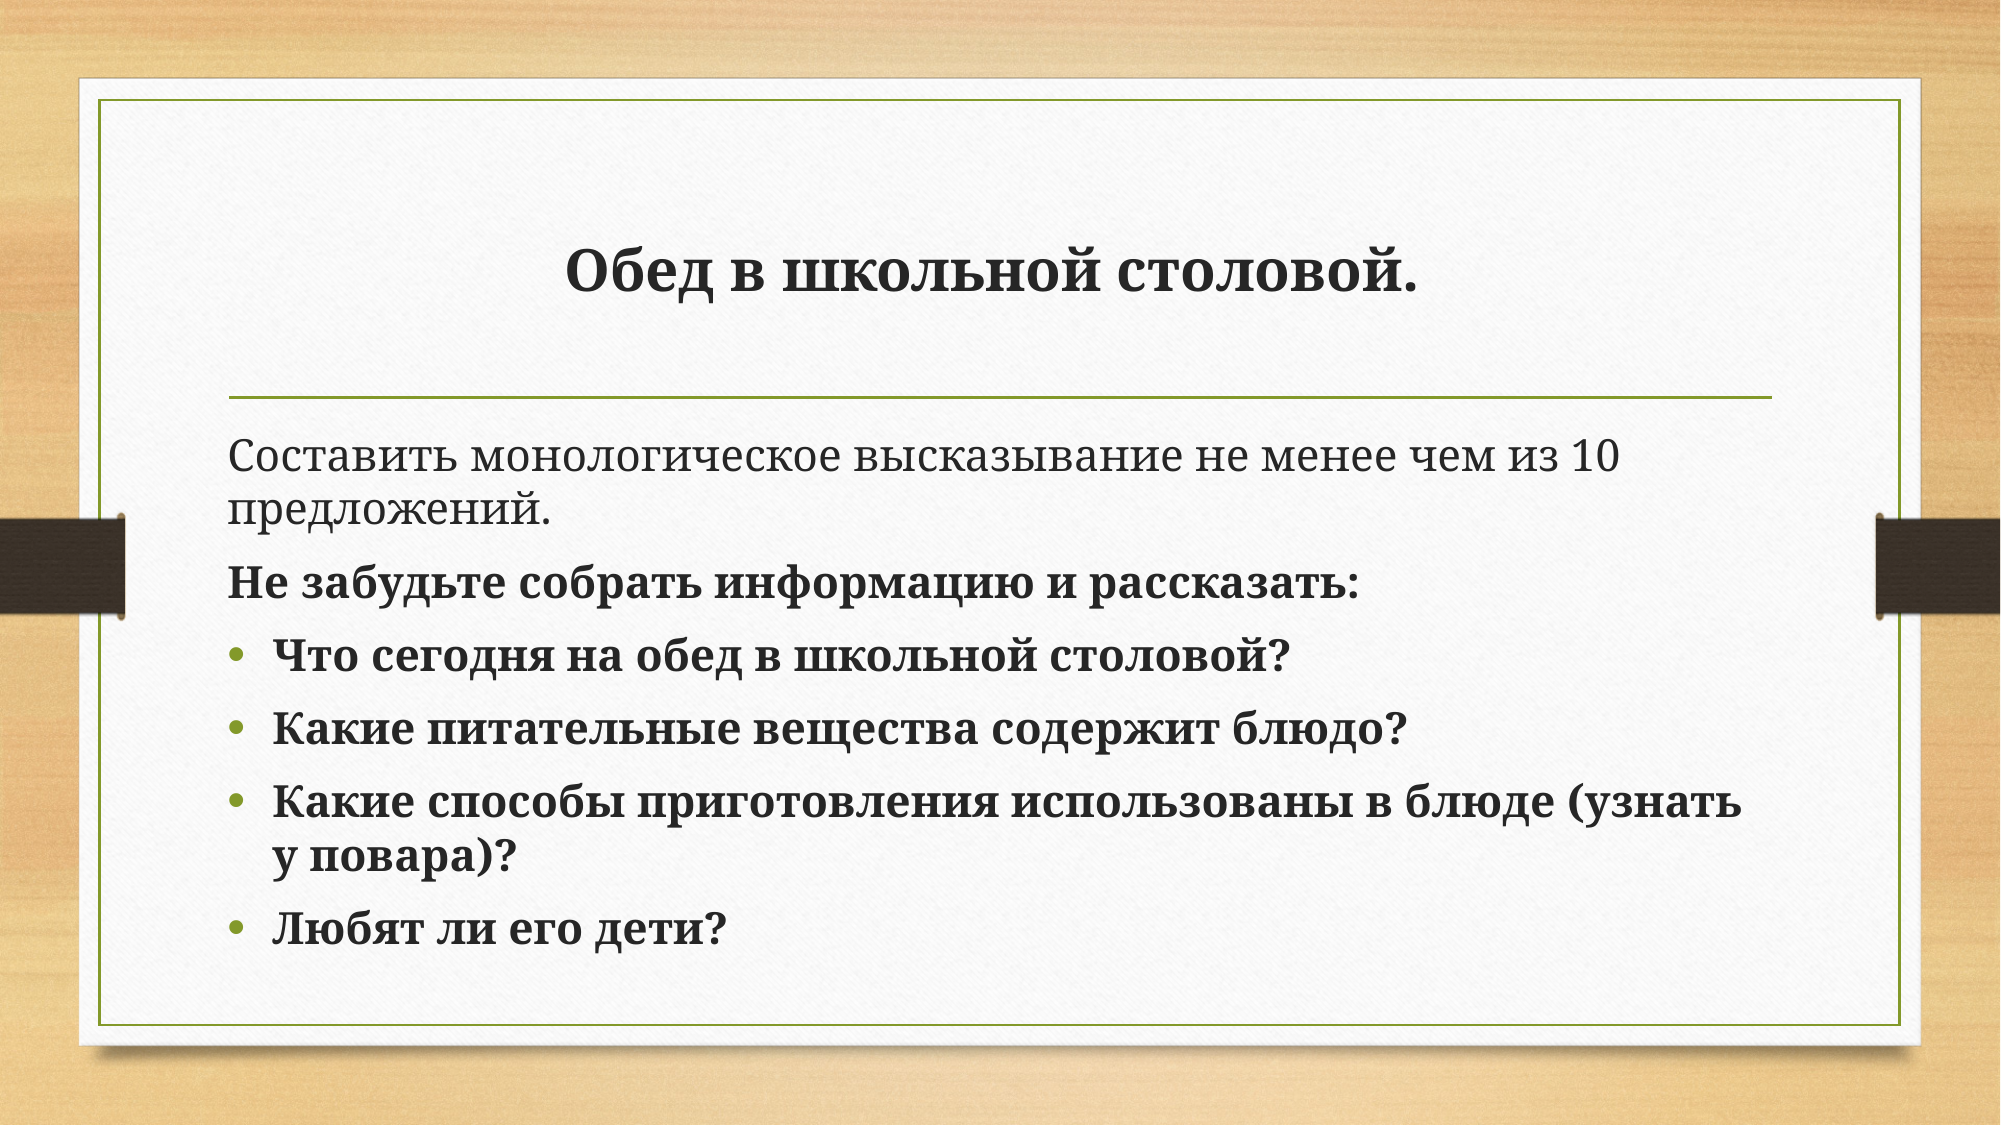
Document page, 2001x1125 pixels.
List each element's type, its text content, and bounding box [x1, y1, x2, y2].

picture [0, 0, 2001, 1125]
title Обед в школьной столовой. [212, 161, 1788, 375]
list Составить монологическое высказывание не менее чем из 10 предложений. Не забудьте собрать информацию и рассказать: Что сегодня на обед в школьной столовой? Какие питательные вещества содержит блюдо? Какие способы приготовления использованы в блюде (узнать у повара)? Любят ли его дети? [212, 419, 1788, 964]
